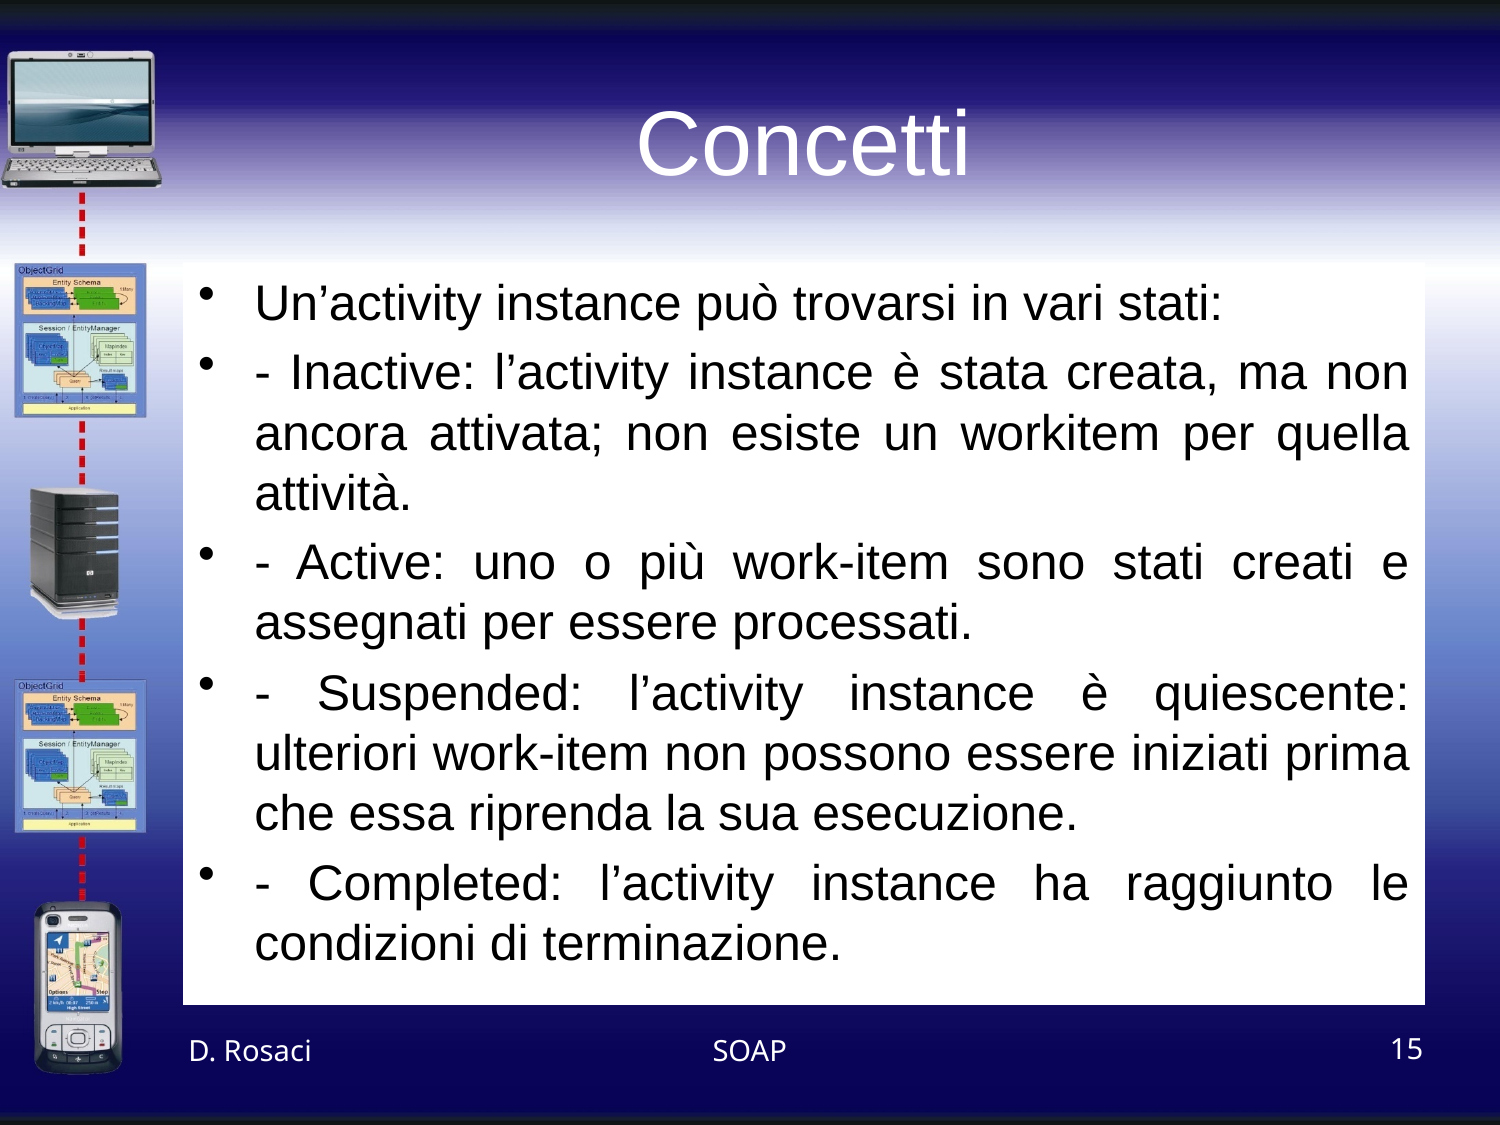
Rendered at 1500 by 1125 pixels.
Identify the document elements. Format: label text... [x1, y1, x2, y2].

picture [0, 0, 1500, 1125]
slide_number D. Rosaci [74, 1024, 426, 1103]
list Un’activity instance può trovarsi in vari stati: - Inactive: l’activity instance è stata creata, ma non ancora attivata; non esiste un workitem per quella attività. - Active: uno o più work-item sono stati creati e assegnati per essere processati. - Suspended: l’activity instance è quiescente: ulteriori work-item non possono essere iniziati prima che essa riprenda la sua esecuzione. - Completed: l’activity instance ha raggiunto le condizioni di terminazione. [182, 262, 1426, 1006]
title Concetti [182, 44, 1426, 233]
footer SOAP [512, 1024, 988, 1103]
